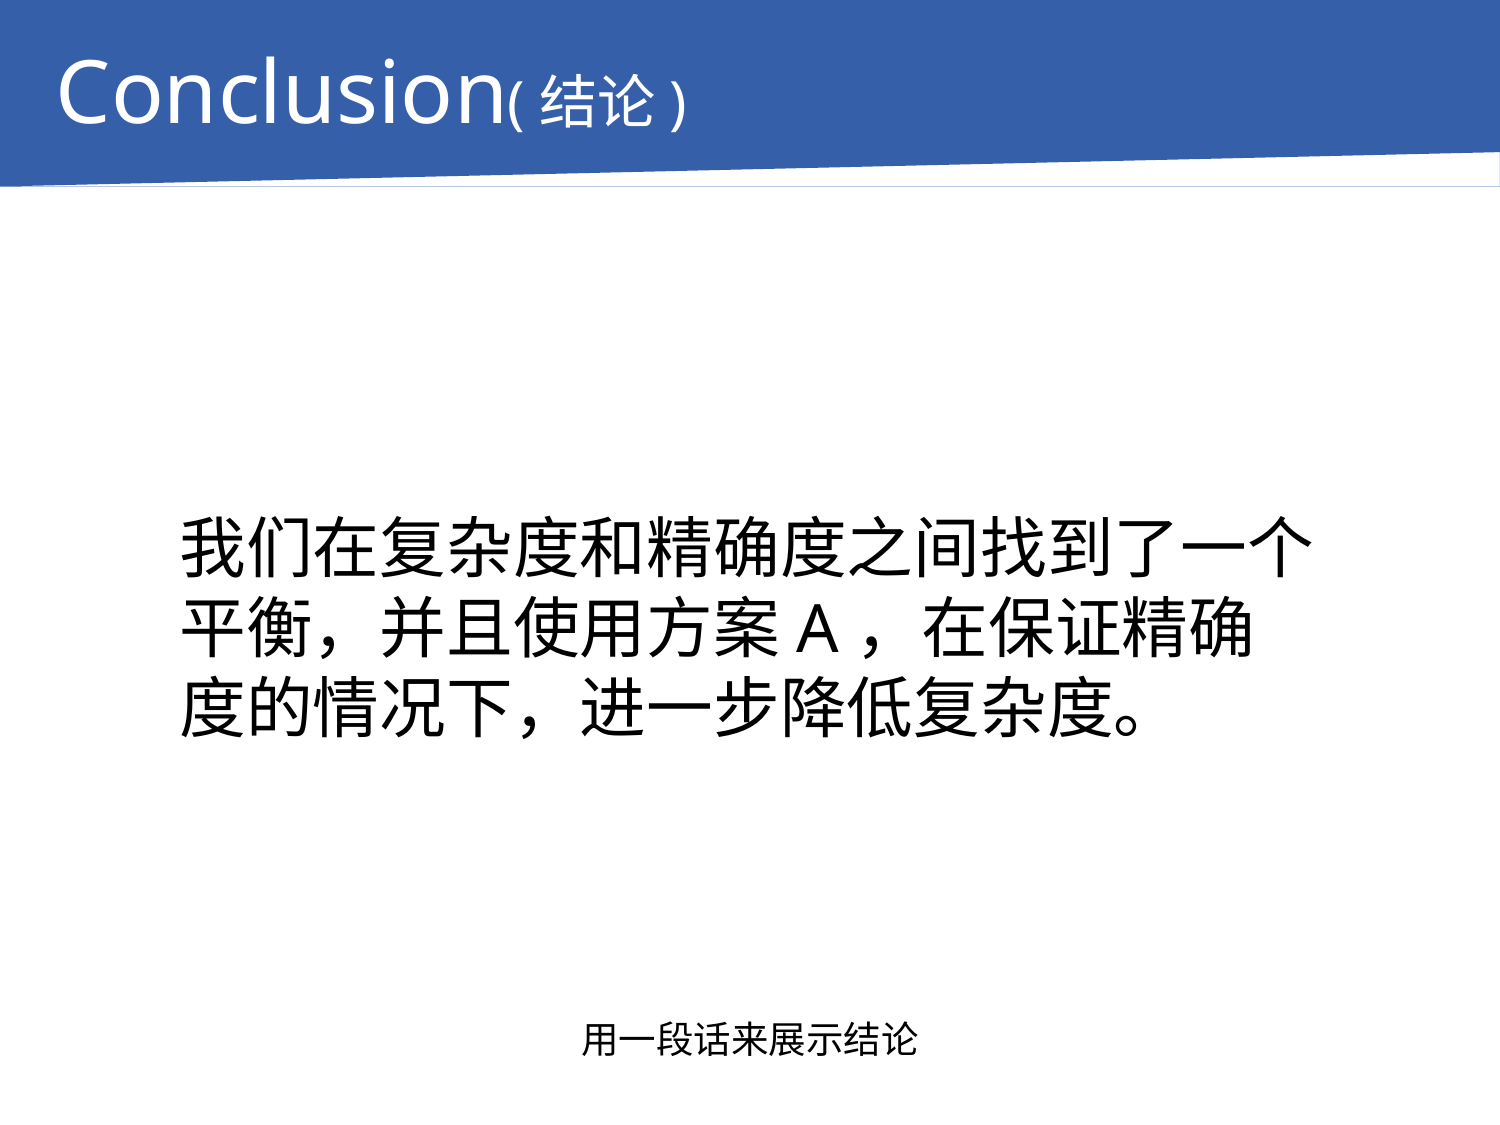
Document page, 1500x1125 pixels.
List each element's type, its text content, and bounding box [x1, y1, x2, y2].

list Conclusion(结论) [40, 40, 1405, 141]
text_box 我们在复杂度和精确度之间找到了一个平衡，并且使用方案A，在保证精确度的情况下，进一步降低复杂度。 [164, 498, 1335, 753]
text_box 用一段话来展示结论 [130, 1009, 1370, 1069]
